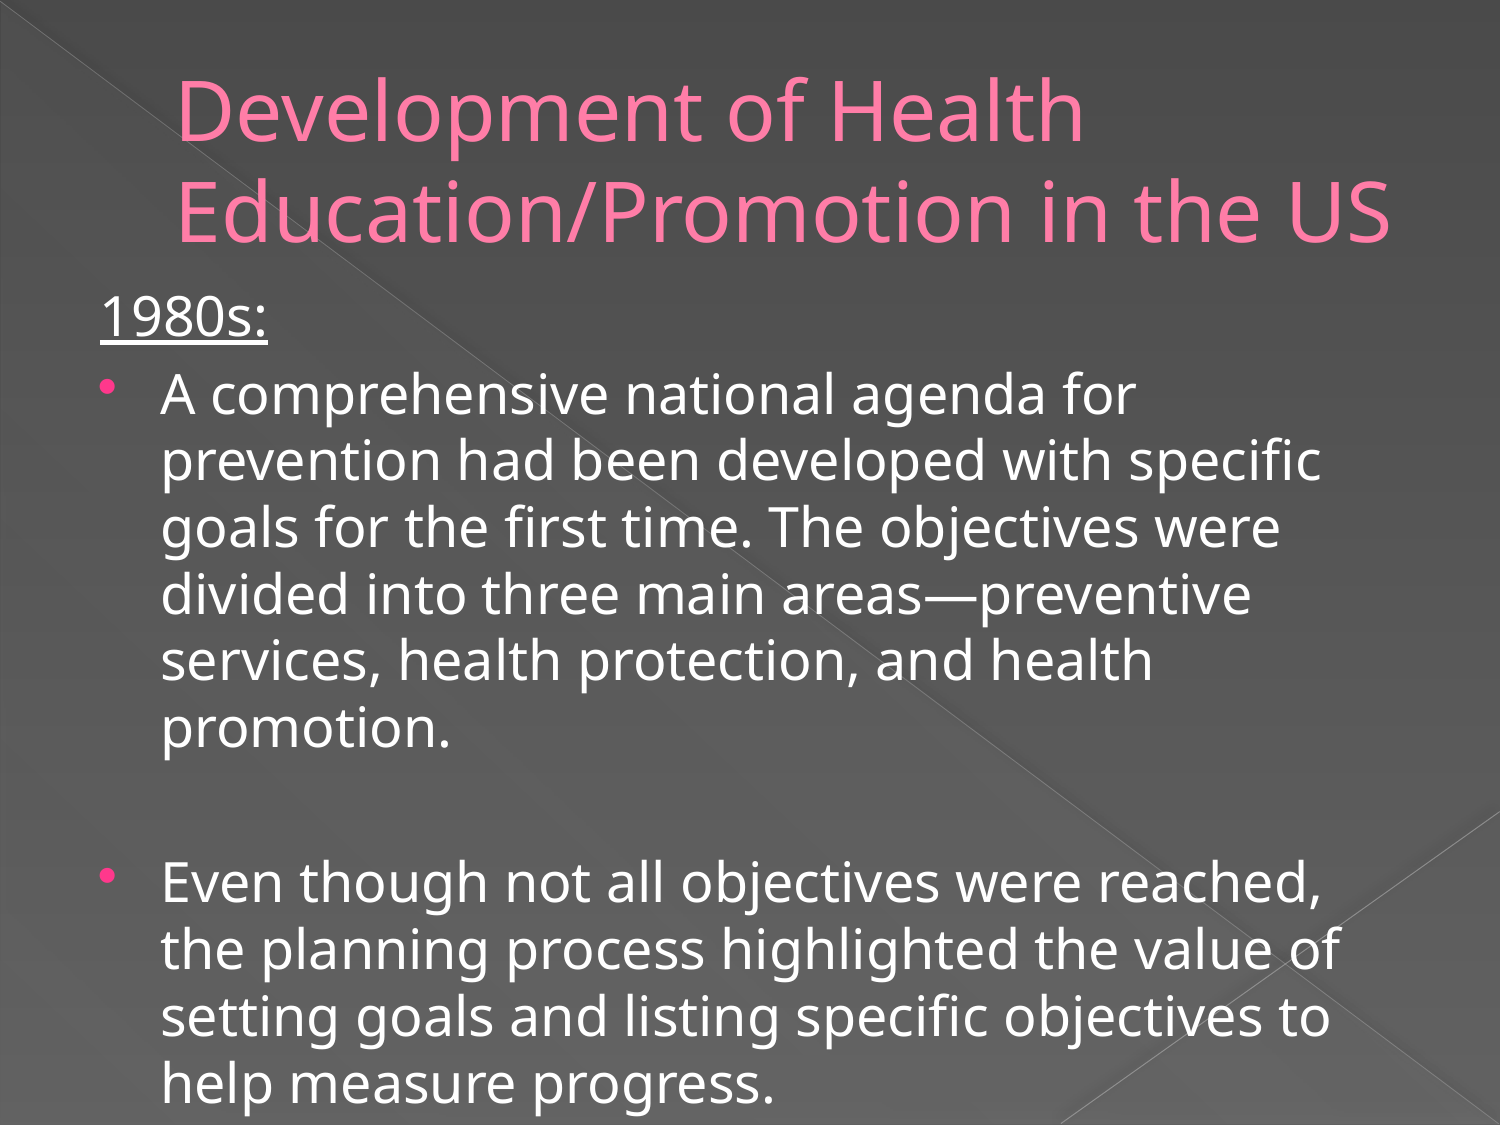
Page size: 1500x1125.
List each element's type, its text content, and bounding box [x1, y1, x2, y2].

title Development of Health Education/Promotion in the US [75, 43, 1425, 273]
list 1980s: A comprehensive national agenda for prevention had been developed with specific goals for the first time. The objectives were divided into three main areas—preventive services, health protection, and health promotion. Even though not all objectives were reached, the planning process highlighted the value of setting goals and listing specific objectives to help measure progress. [75, 273, 1425, 1125]
